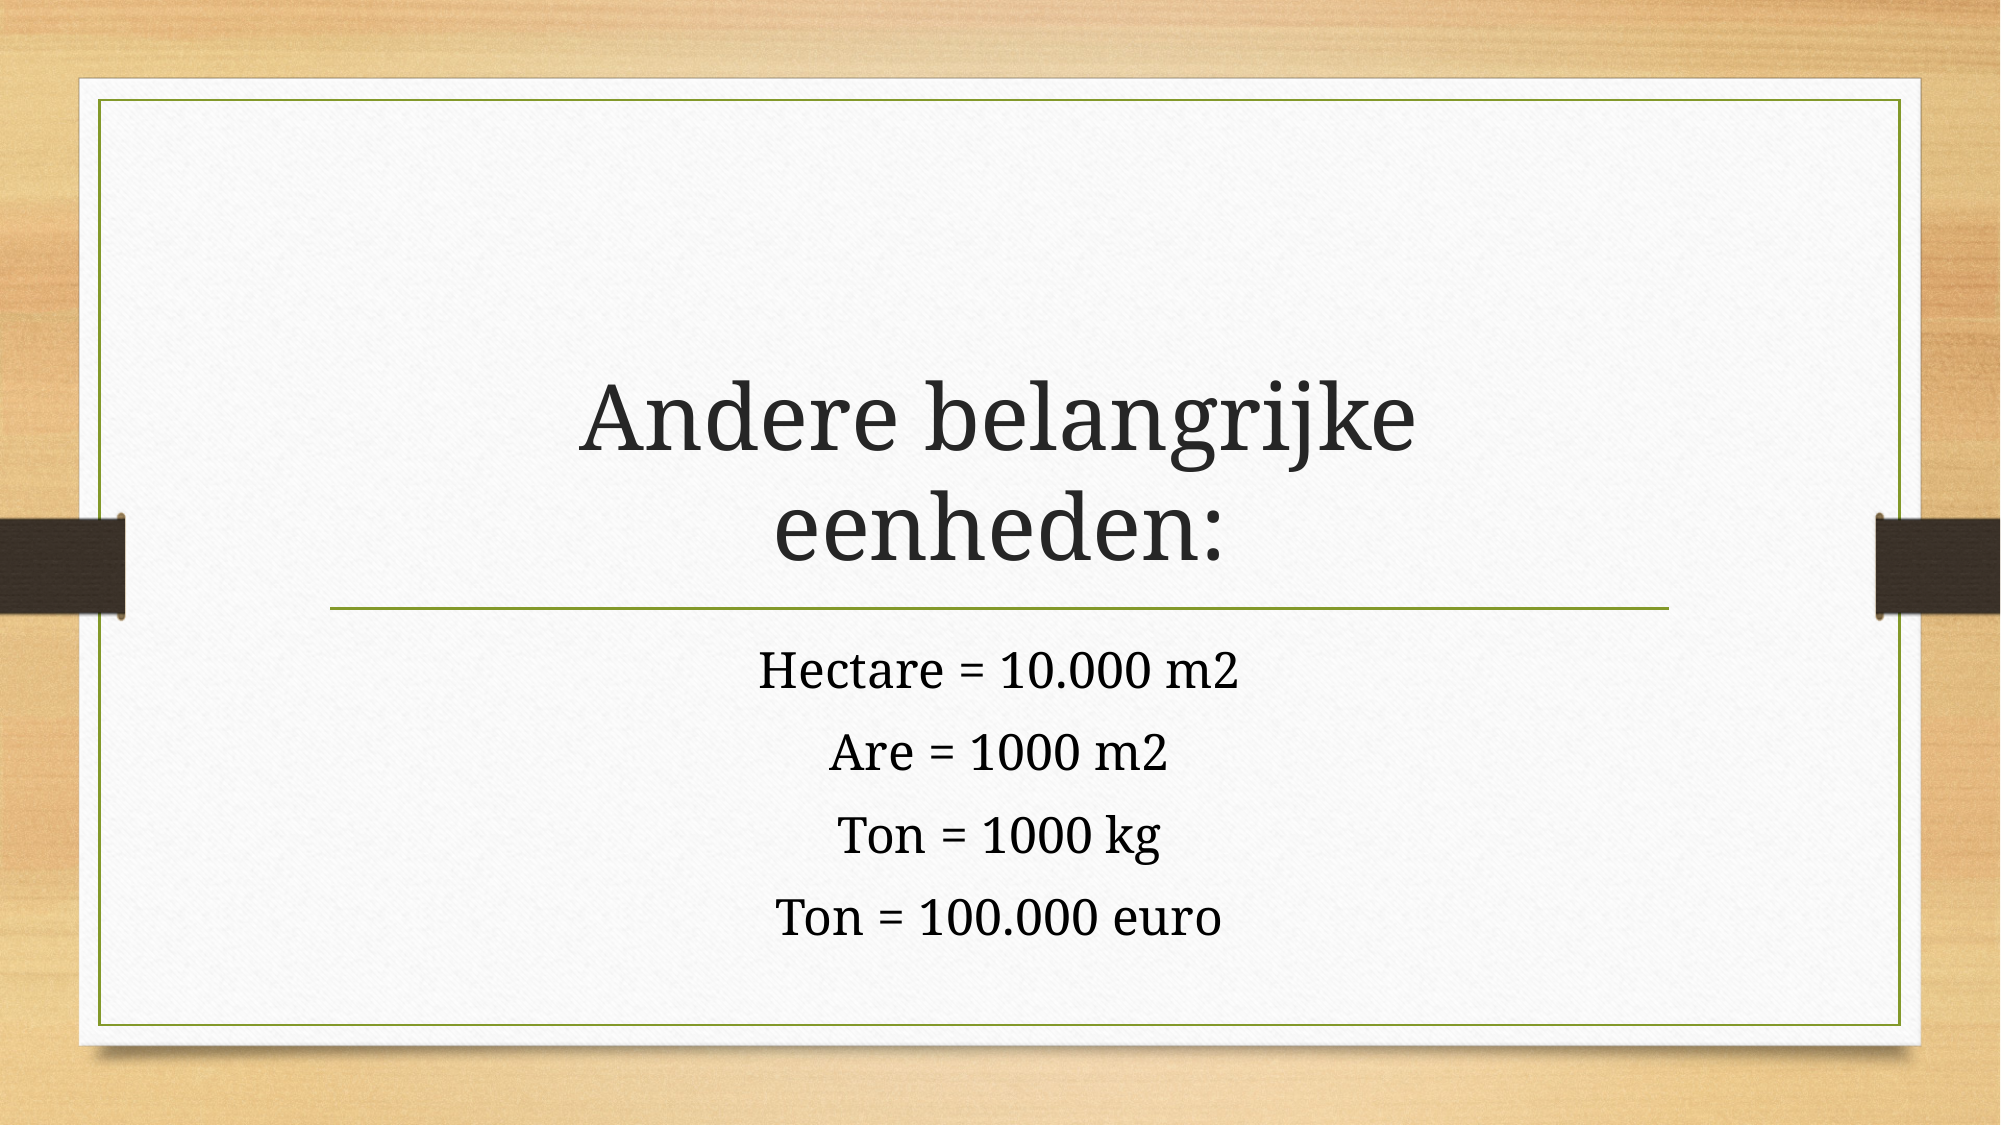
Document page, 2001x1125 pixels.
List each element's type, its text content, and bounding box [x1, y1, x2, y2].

title Andere belangrijke eenheden: [330, 287, 1669, 587]
list Hectare = 10.000 m2 Are = 1000 m2 Ton = 1000 kg Ton = 100.000 euro [330, 630, 1669, 966]
picture [0, 0, 2001, 1125]
